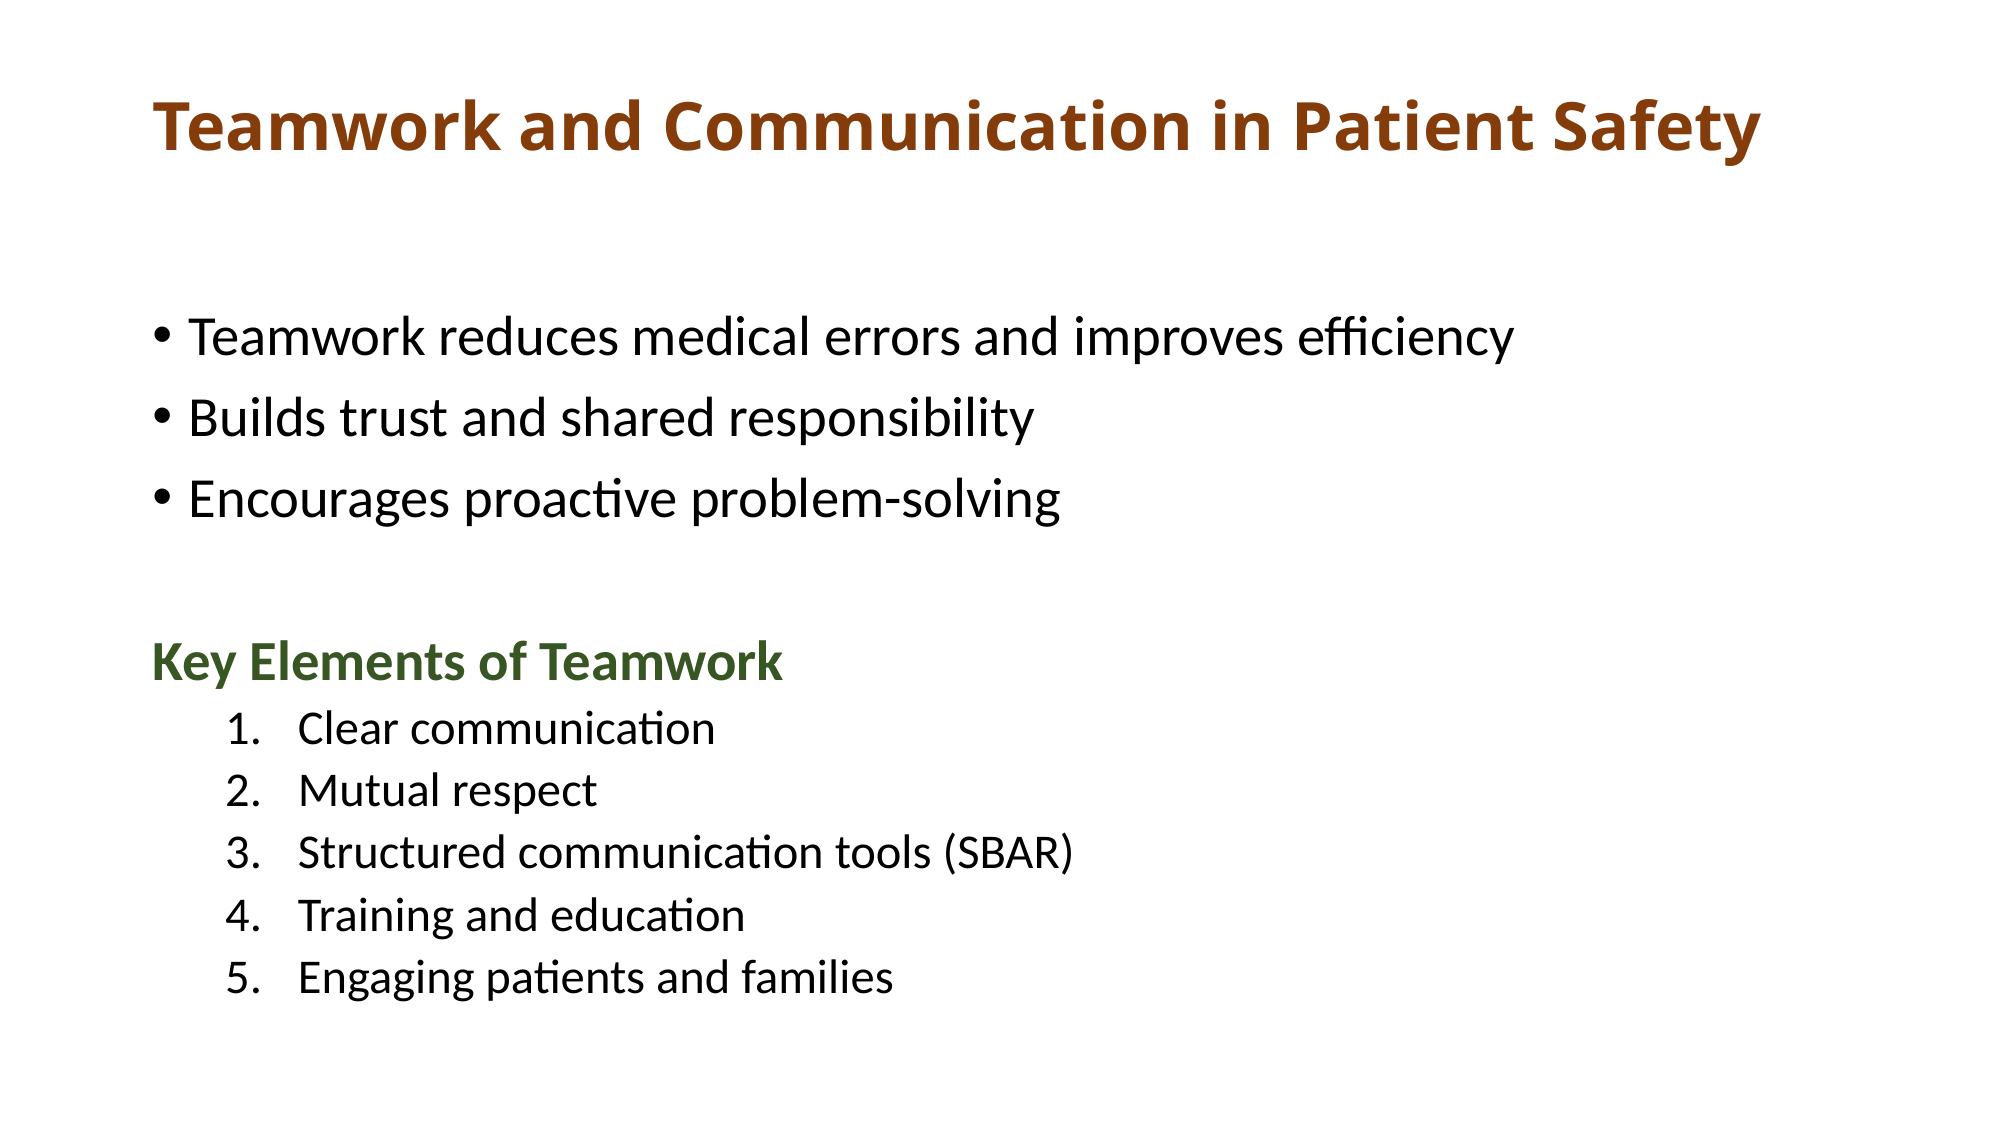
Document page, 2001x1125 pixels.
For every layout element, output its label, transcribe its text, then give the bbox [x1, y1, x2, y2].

list Teamwork reduces medical errors and improves efficiency Builds trust and shared responsibility Encourages proactive problem-solving Key Elements of Teamwork Clear communication Mutual respect Structured communication tools (SBAR) Training and education Engaging patients and families [137, 299, 1863, 1014]
title Teamwork and Communication in Patient Safety [137, 59, 1863, 278]
